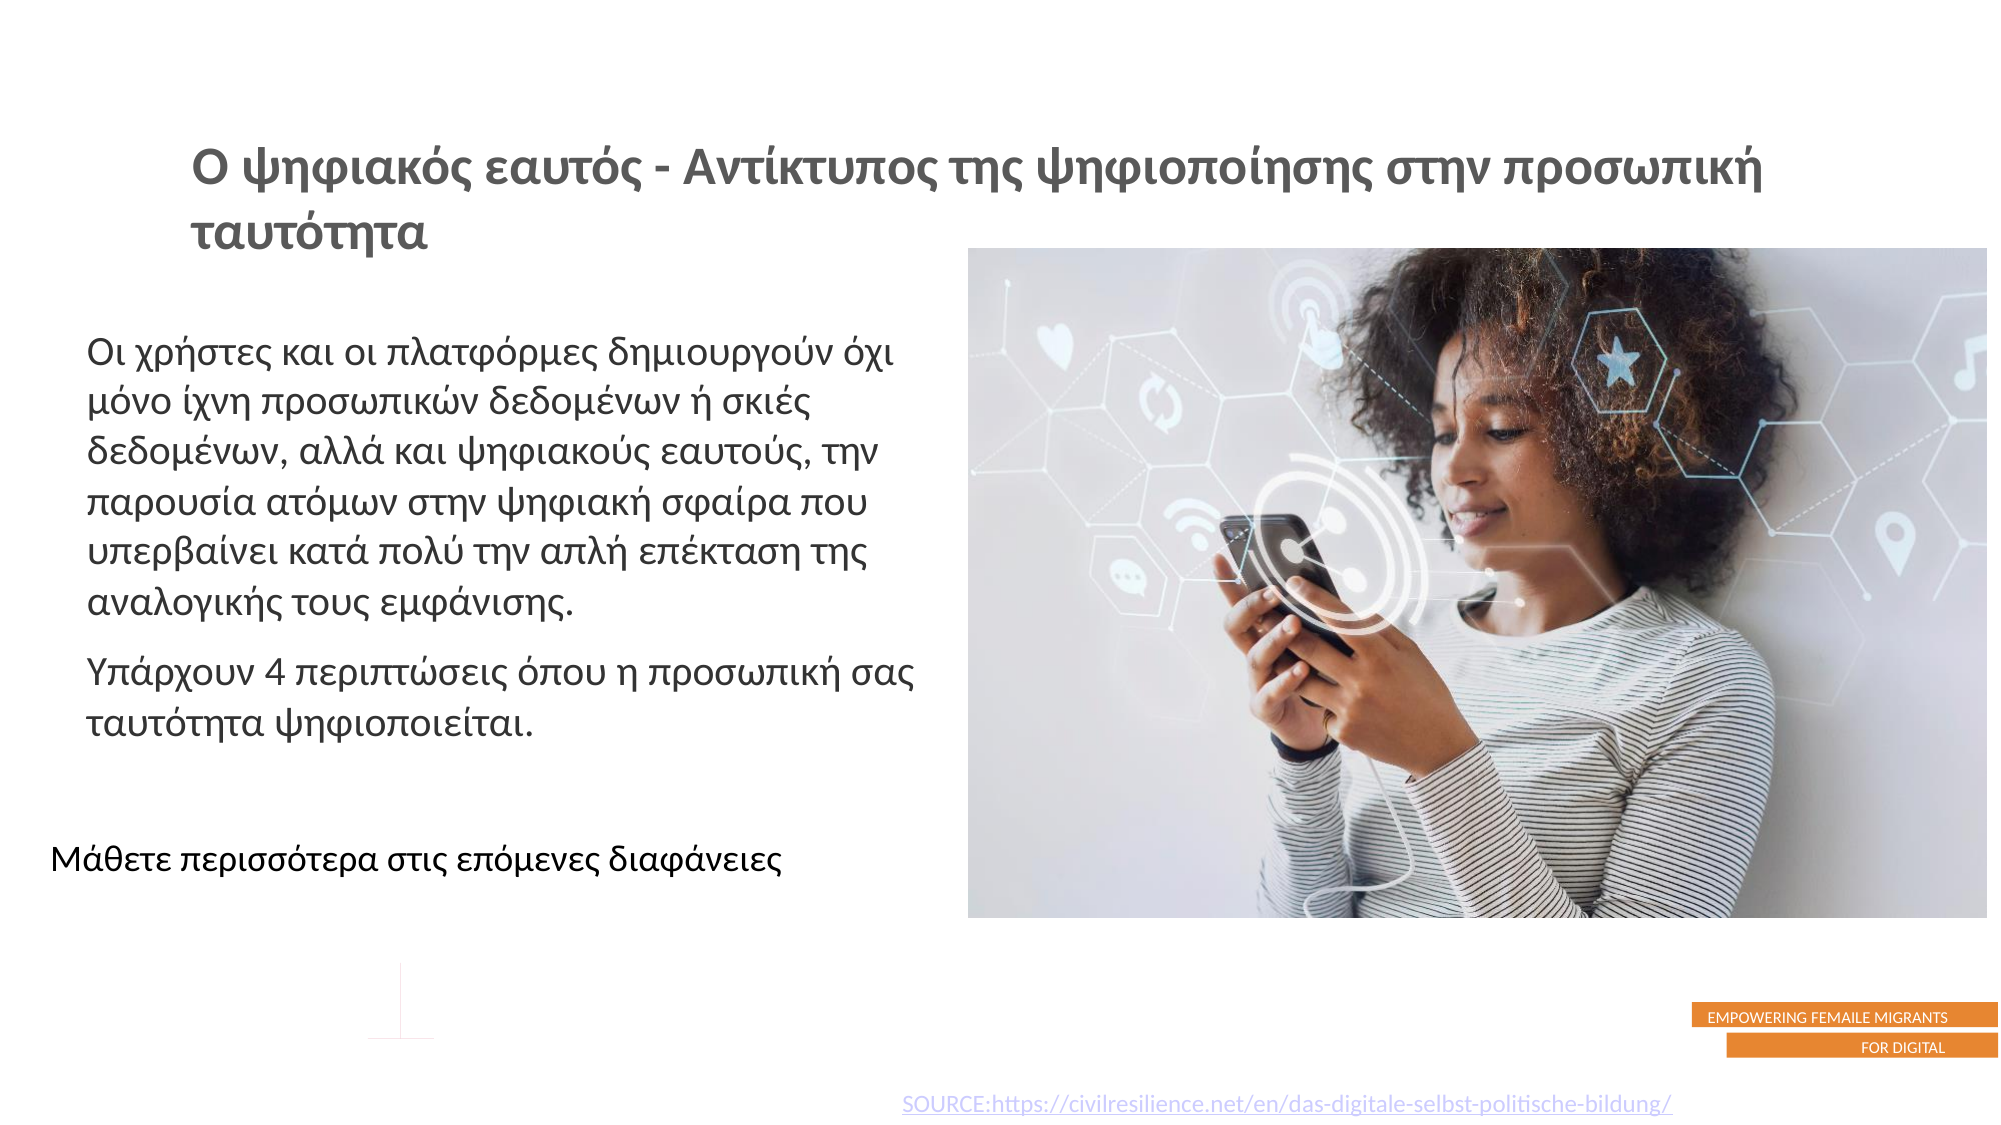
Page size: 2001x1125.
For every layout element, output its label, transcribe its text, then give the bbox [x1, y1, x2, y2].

text_box SOURCE:https://civilresilience.net/en/das-digitale-selbst-politische-bildung/ [887, 1079, 1841, 1125]
text_box Ο ψηφιακός εαυτός - Αντίκτυπος της ψηφιοποίησης στην προσωπική ταυτότητα [178, 123, 1917, 280]
text_box Μάθετε περισσότερα στις επόμενες διαφάνειες [35, 826, 886, 887]
text_box Οι χρήστες και οι πλατφόρμες δημιουργούν όχι μόνο ίχνη προσωπικών δεδομένων ή σκιές δεδομένων, αλλά και ψηφιακούς εαυτούς, την παρουσία ατόμων στην ψηφιακή σφαίρα που υπερβαίνει κατά πολύ την απλή επέκταση της αναλογικής τους εμφάνισης. Υπάρχουν 4 περιπτώσεις όπου η προσωπική σας ταυτότητα ψηφιοποιείται. [72, 315, 970, 972]
picture [968, 248, 1987, 918]
